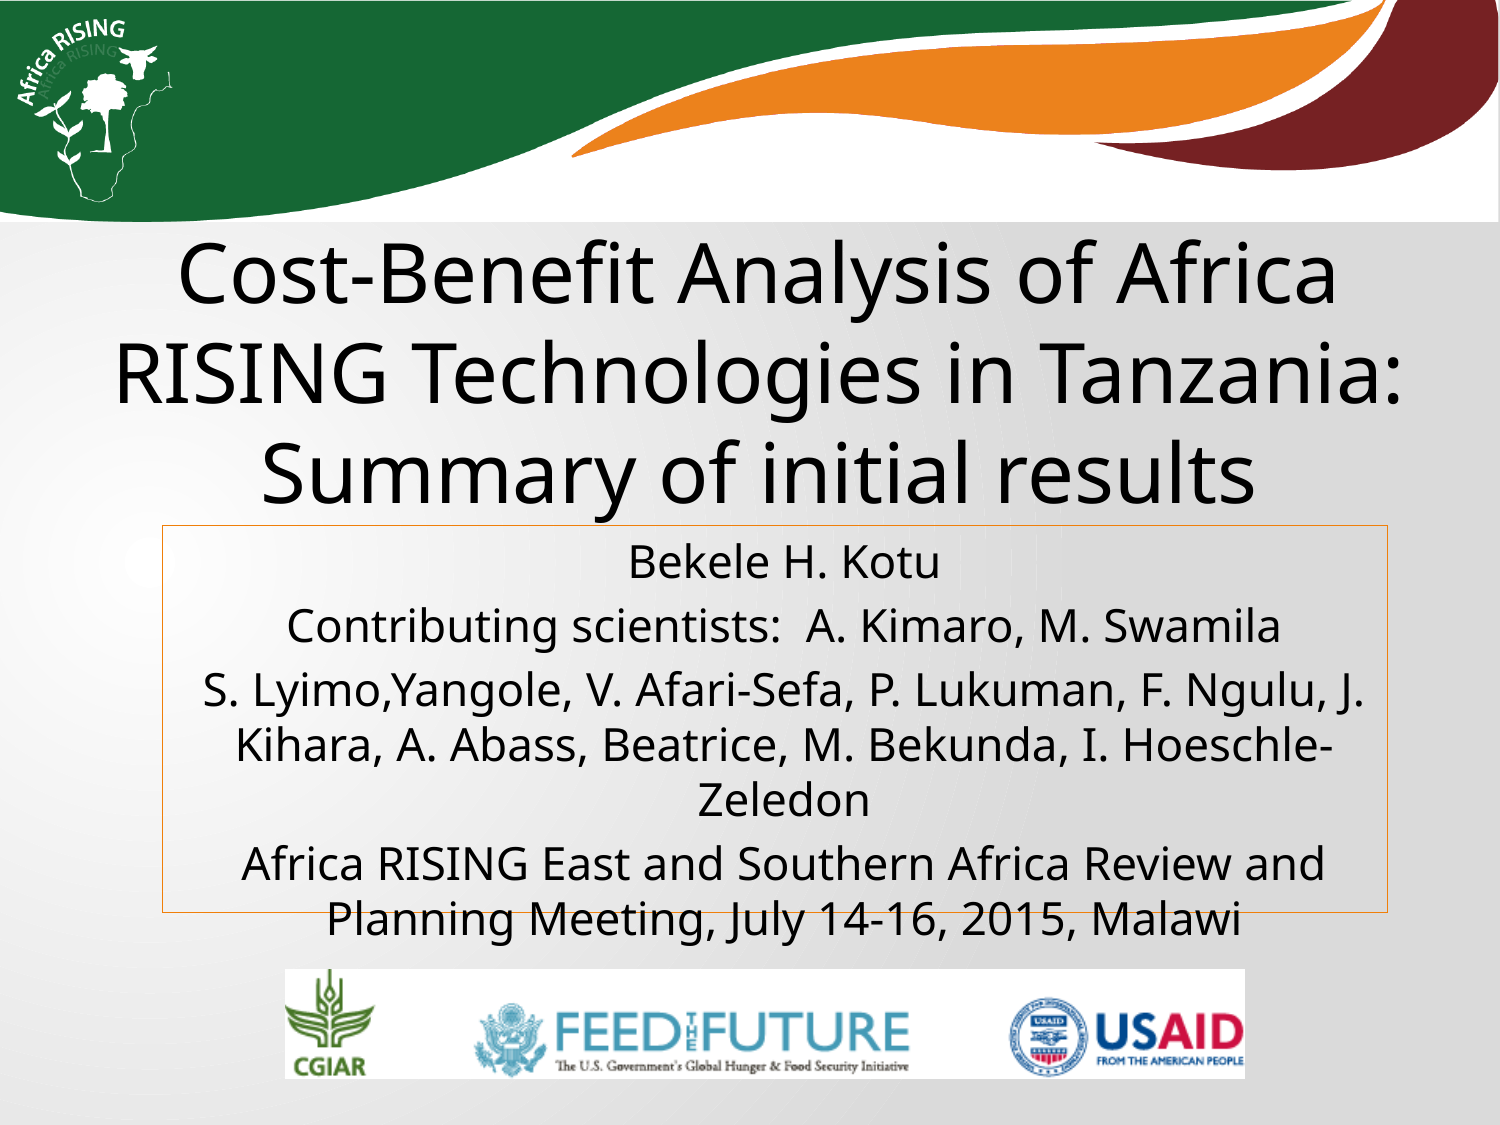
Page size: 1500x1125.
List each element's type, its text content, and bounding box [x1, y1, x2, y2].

picture [0, 0, 1499, 222]
list Bekele H. Kotu Contributing scientists: A. Kimaro, M. Swamila S. Lyimo,Yangole, V. Afari-Sefa, P. Lukuman, F. Ngulu, J. Kihara, A. Abass, Beatrice, M. Bekunda, I. Hoeschle-Zeledon Africa RISING East and Southern Africa Review and Planning Meeting, July 14-16, 2015, Malawi [162, 525, 1388, 913]
picture [285, 969, 1245, 1079]
list Cost-Benefit Analysis of Africa RISING Technologies in Tanzania: Summary of initial results [62, 212, 1438, 500]
